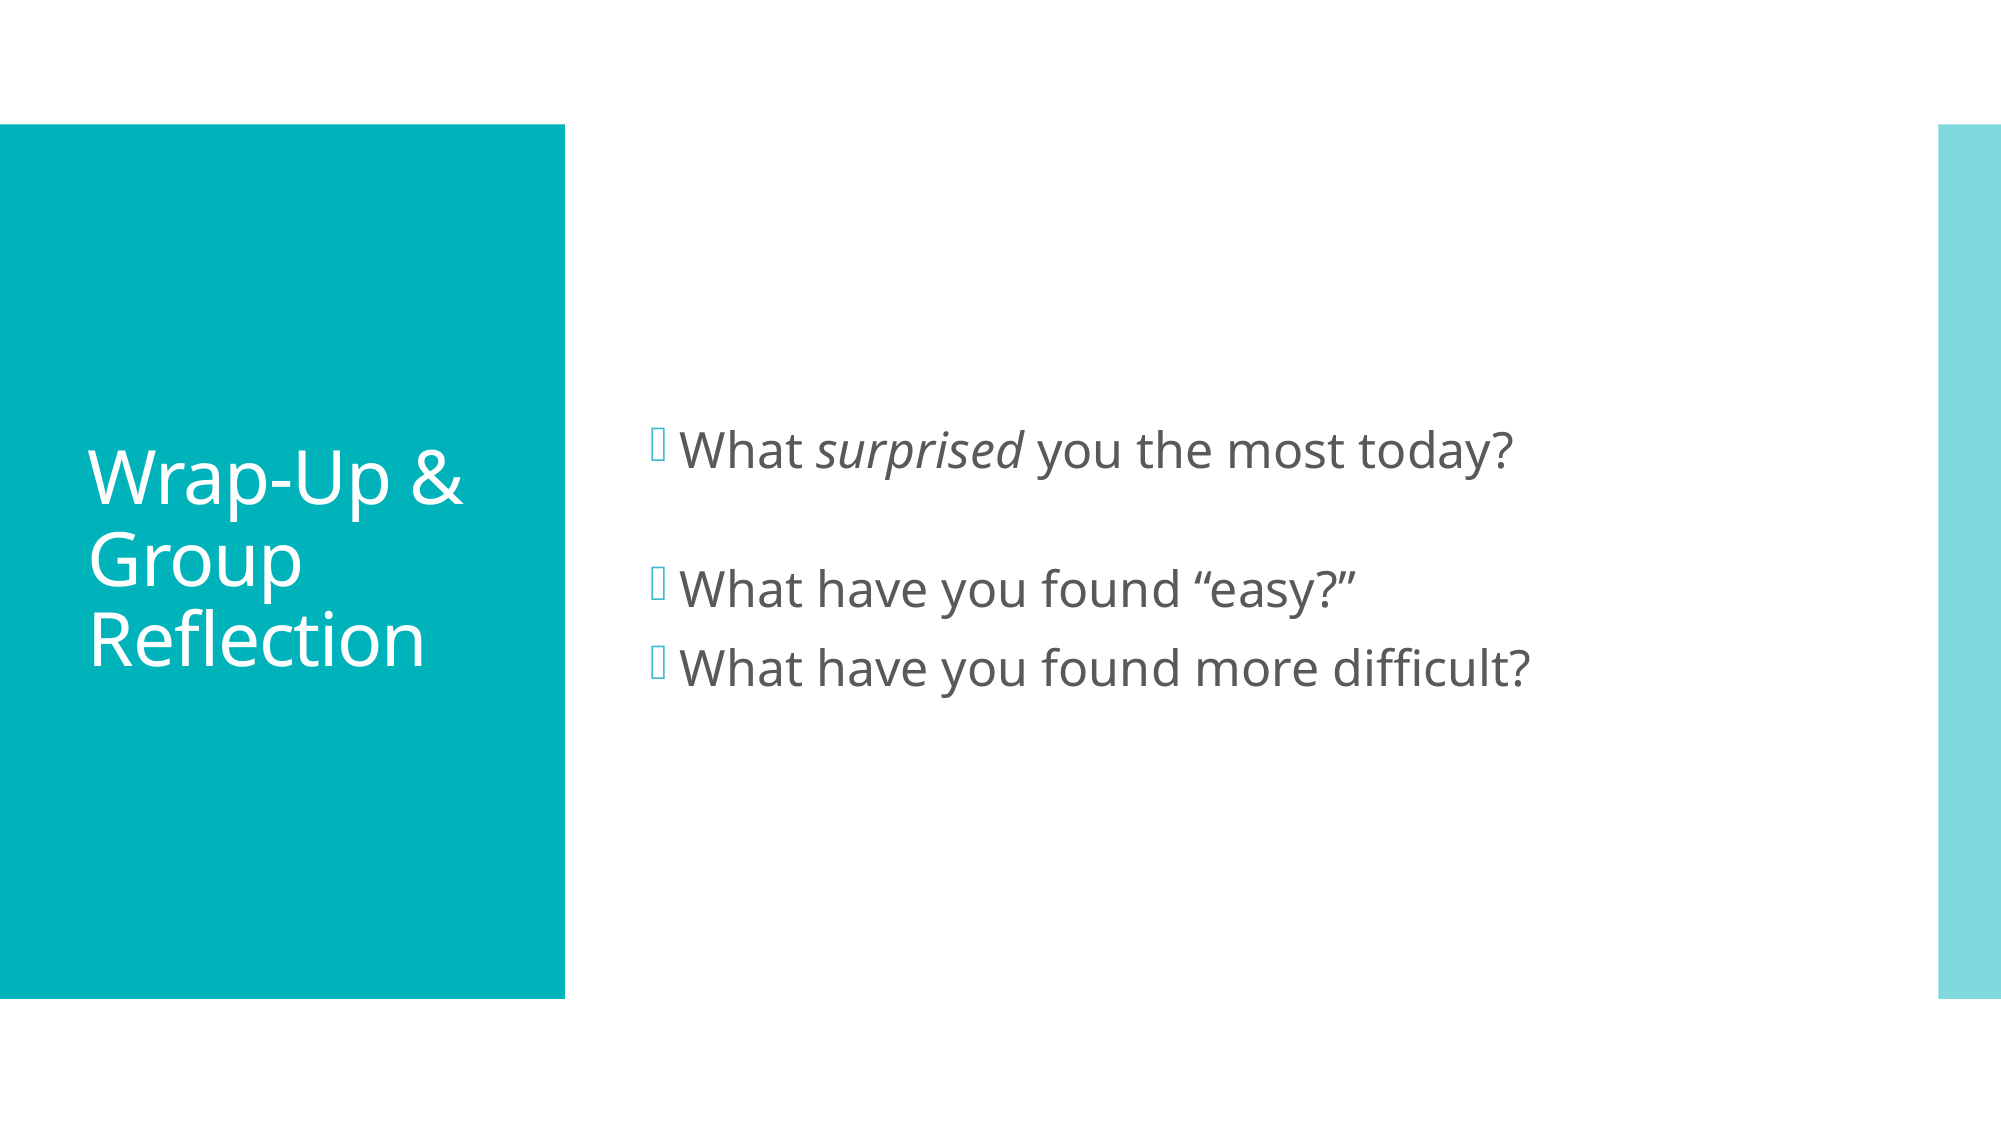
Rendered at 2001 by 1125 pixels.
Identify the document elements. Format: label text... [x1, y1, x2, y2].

title Wrap-Up & Group Reflection [72, 197, 493, 927]
list What surprised you the most today? What have you found “easy?” What have you found more difficult? [634, 141, 1835, 982]
